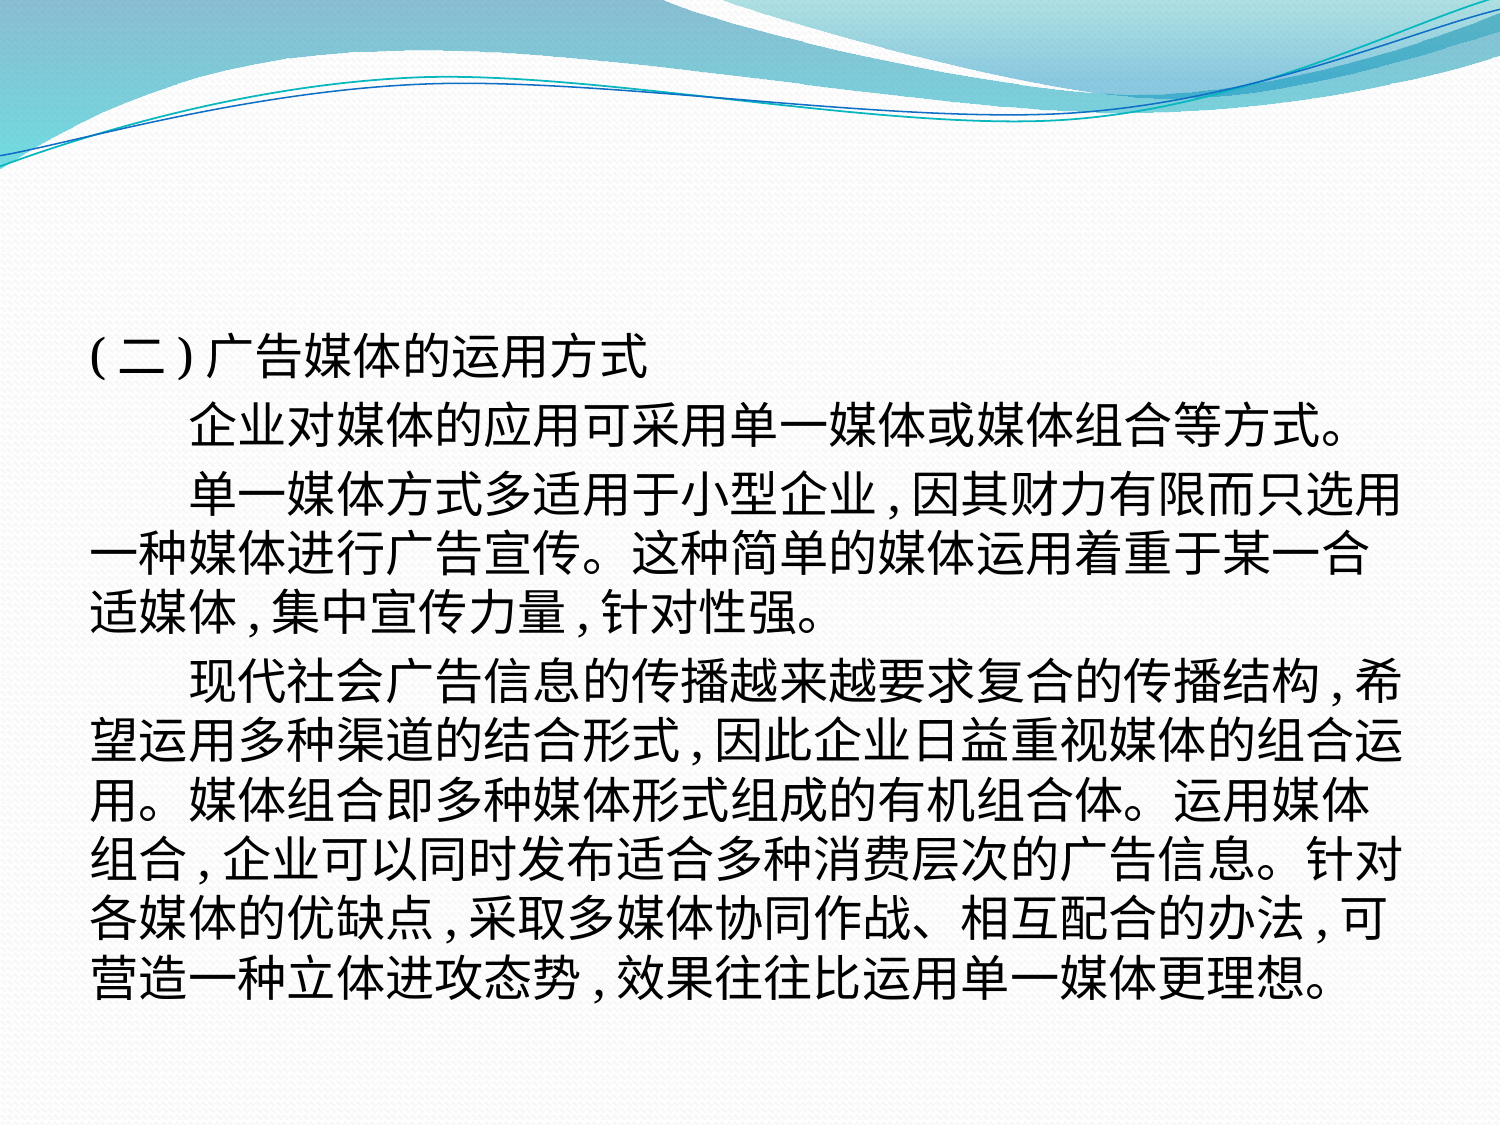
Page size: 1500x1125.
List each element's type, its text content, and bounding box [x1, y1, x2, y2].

list (二)广告媒体的运用方式 企业对媒体的应用可采用单一媒体或媒体组合等方式。 单一媒体方式多适用于小型企业,因其财力有限而只选用一种媒体进行广告宣传。这种简单的媒体运用着重于某一合适媒体,集中宣传力量,针对性强。 现代社会广告信息的传播越来越要求复合的传播结构,希望运用多种渠道的结合形式,因此企业日益重视媒体的组合运用。媒体组合即多种媒体形式组成的有机组合体。运用媒体组合,企业可以同时发布适合多种消费层次的广告信息。针对各媒体的优缺点,采取多媒体协同作战、相互配合的办法,可营造一种立体进攻态势,效果往往比运用单一媒体更理想。 [75, 317, 1425, 1038]
